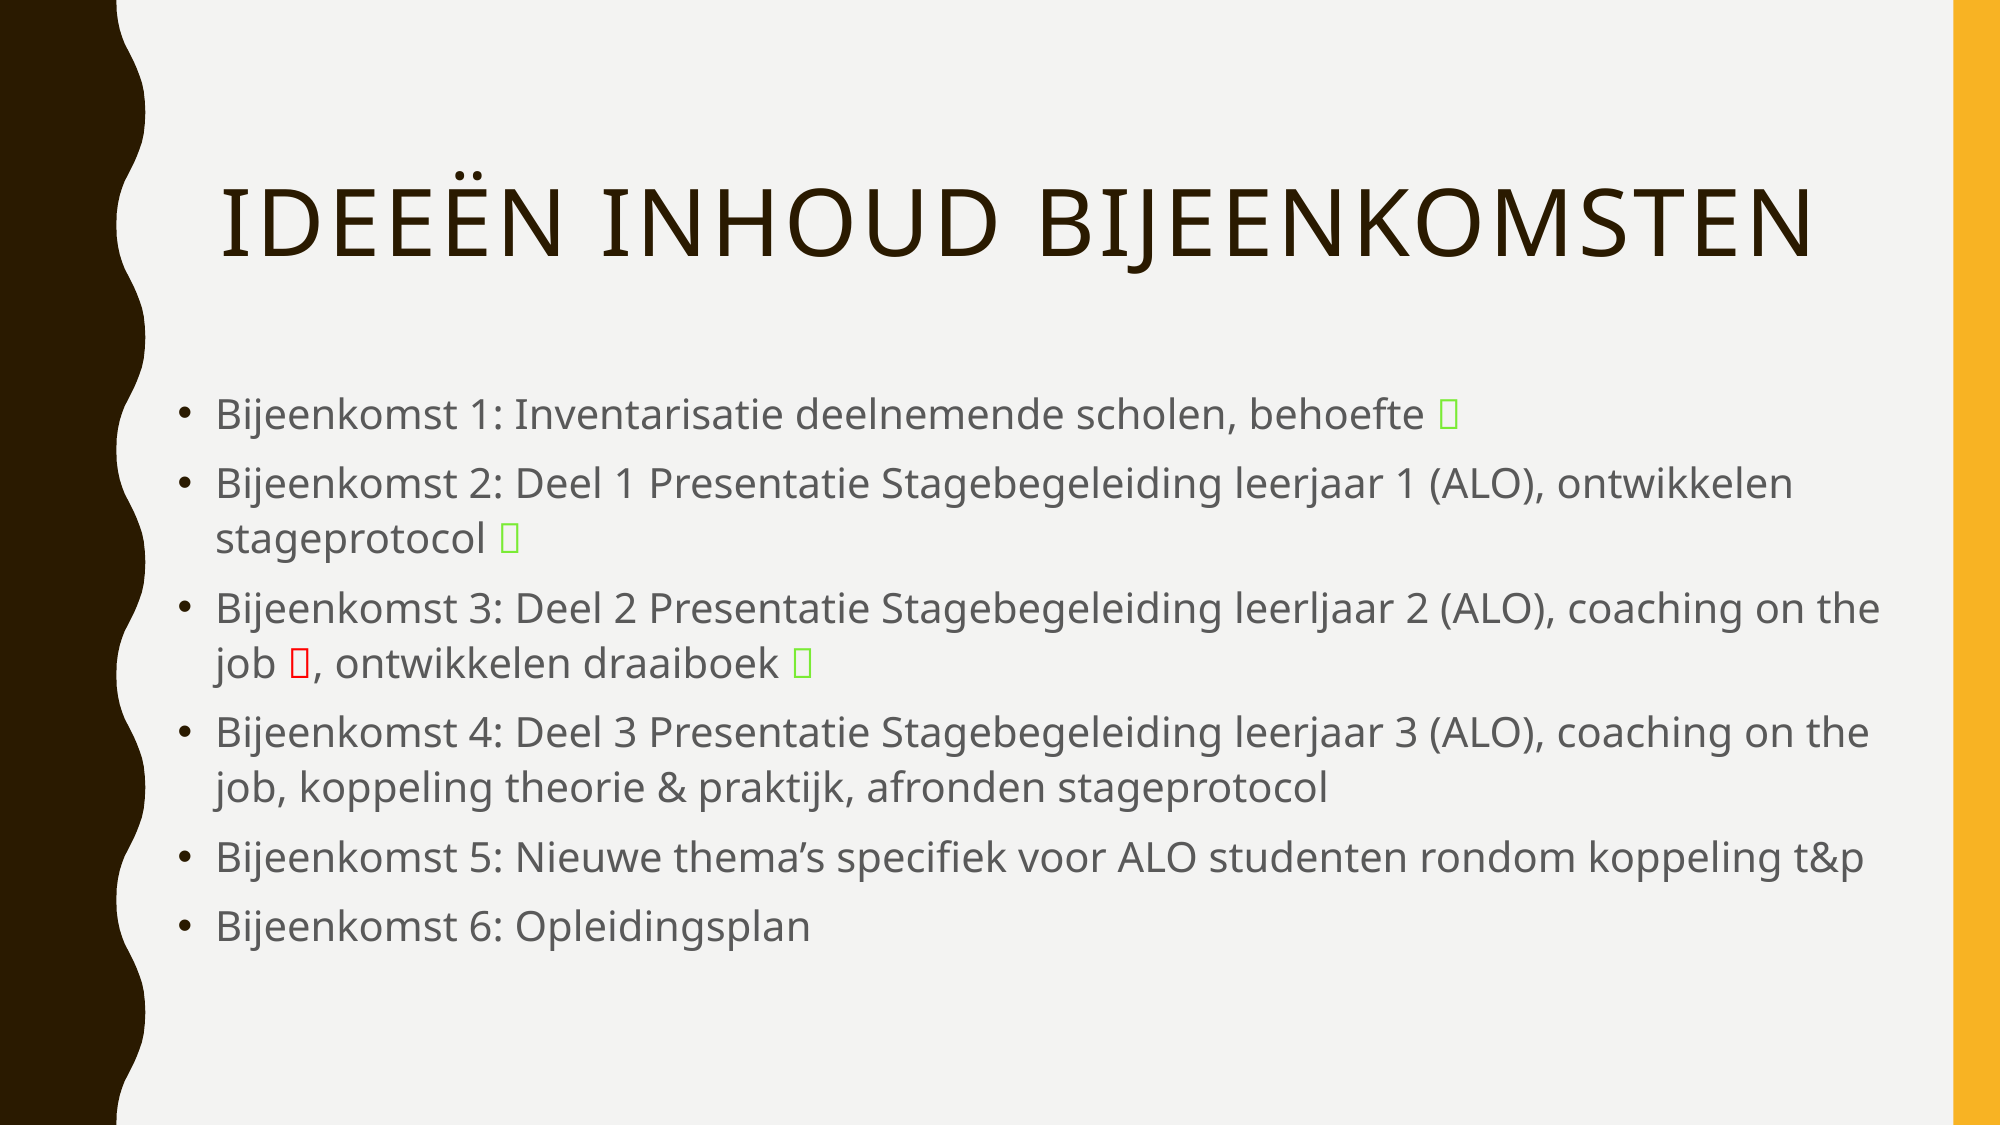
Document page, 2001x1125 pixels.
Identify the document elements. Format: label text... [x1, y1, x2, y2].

list Bijeenkomst 1: Inventarisatie deelnemende scholen, behoefte  Bijeenkomst 2: Deel 1 Presentatie Stagebegeleiding leerjaar 1 (ALO), ontwikkelen stageprotocol  Bijeenkomst 3: Deel 2 Presentatie Stagebegeleiding leerljaar 2 (ALO), coaching on the job , ontwikkelen draaiboek  Bijeenkomst 4: Deel 3 Presentatie Stagebegeleiding leerjaar 3 (ALO), coaching on the job, koppeling theorie & praktijk, afronden stageprotocol Bijeenkomst 5: Nieuwe thema’s specifiek voor ALO studenten rondom koppeling t&p Bijeenkomst 6: Opleidingsplan [162, 375, 1968, 965]
title Ideeën inhoud bijeenkomsten [205, 168, 1875, 286]
